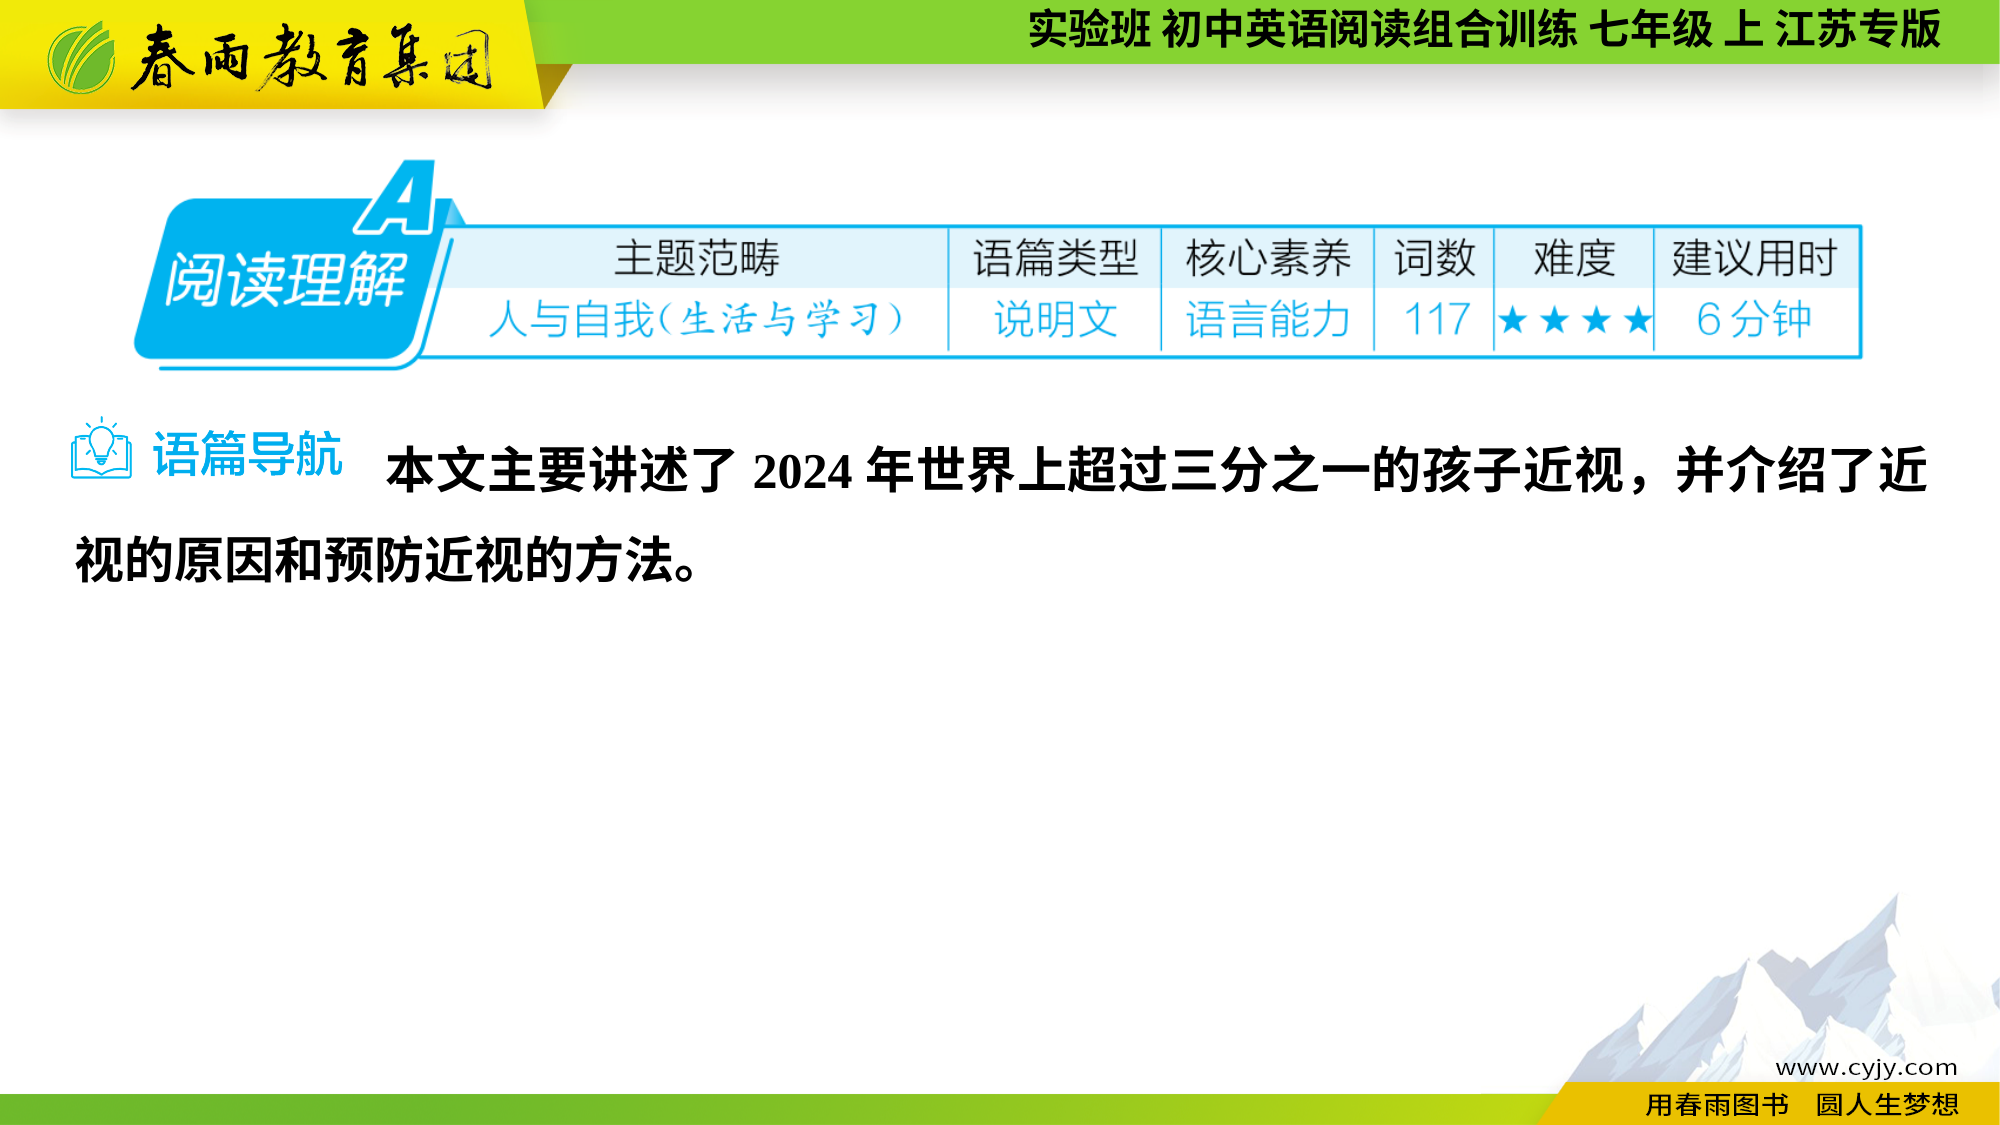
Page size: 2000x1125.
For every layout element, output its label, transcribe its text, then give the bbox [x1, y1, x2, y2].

text_box 本文主要讲述了2024年世界上超过三分之一的孩子近视，并介绍了近视的原因和预防近视的方法。 [59, 400, 1944, 596]
picture [0, 0, 2000, 1125]
